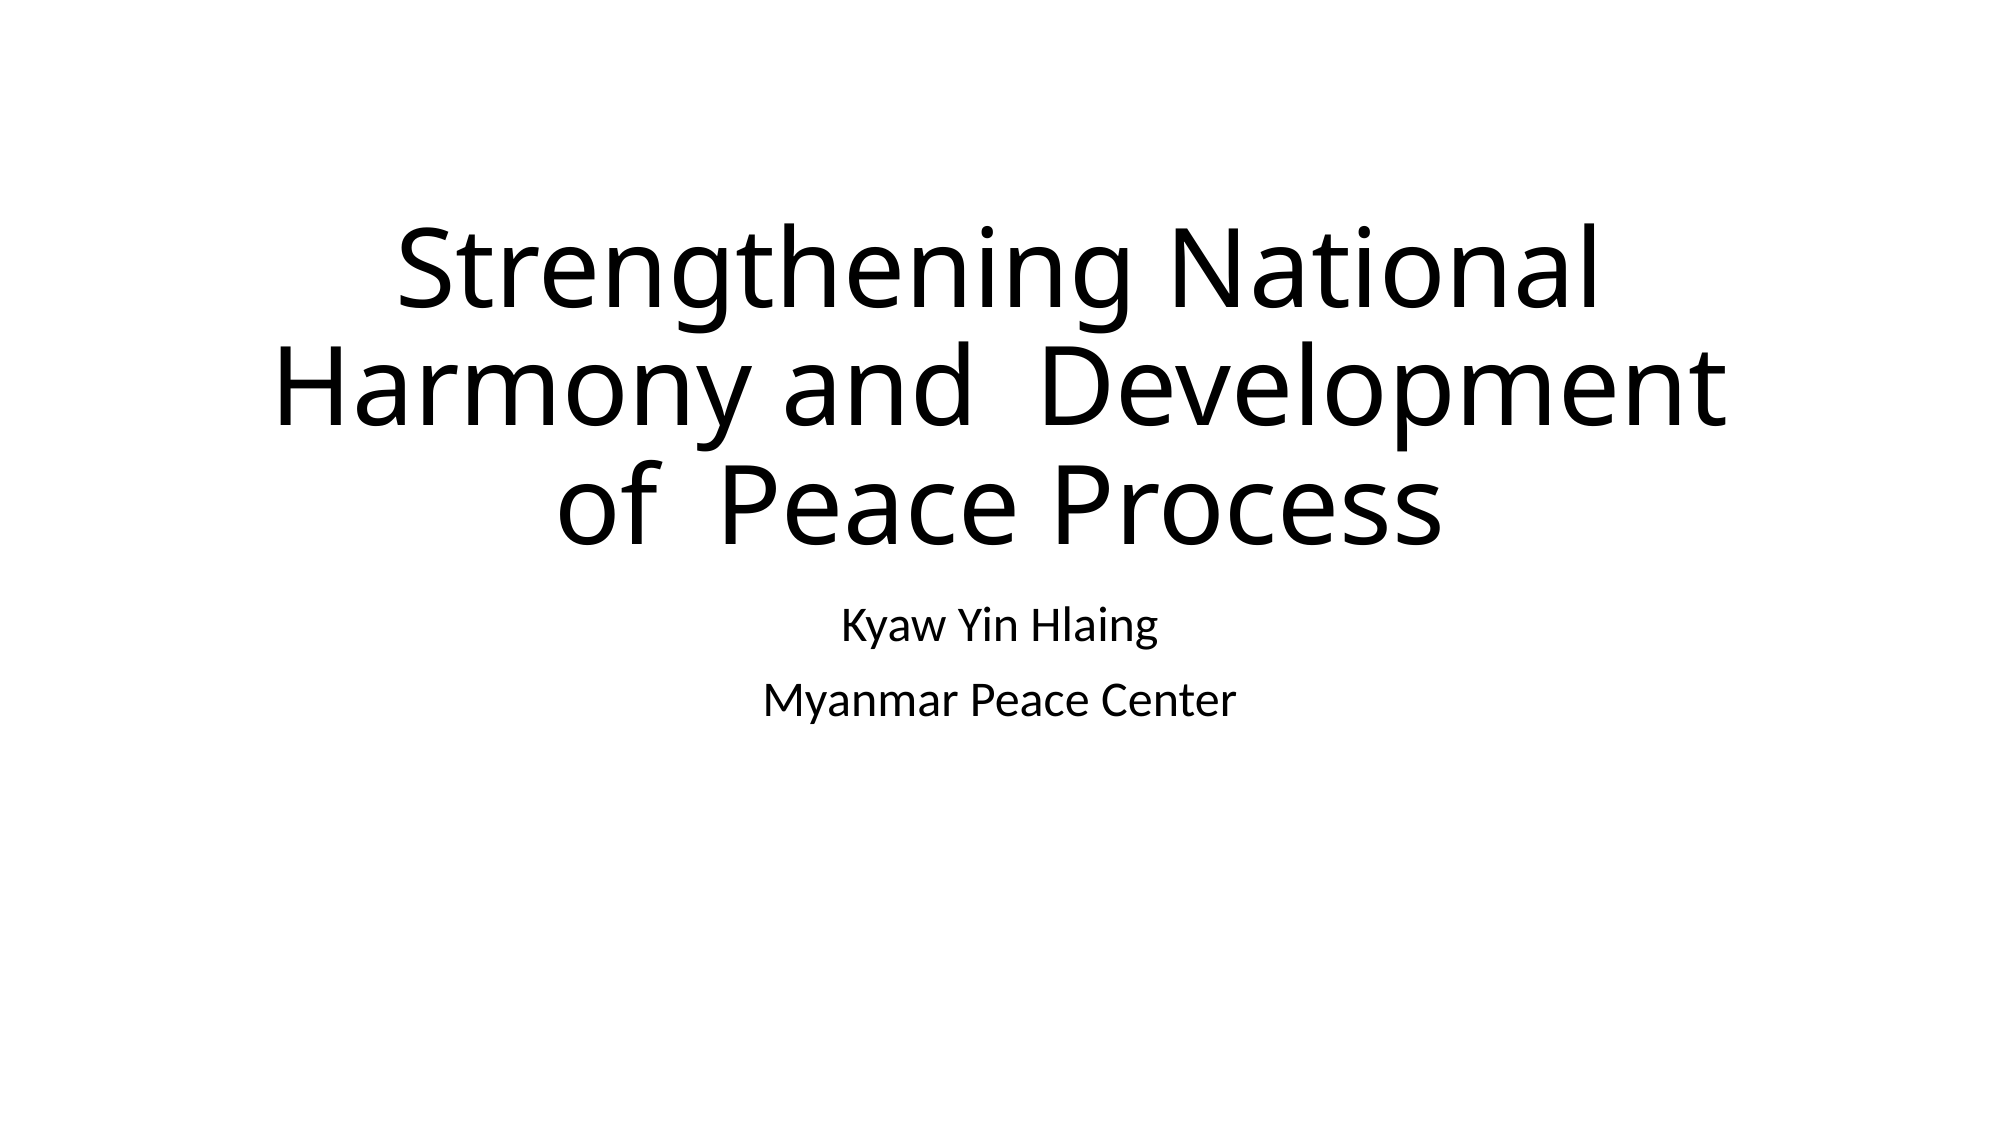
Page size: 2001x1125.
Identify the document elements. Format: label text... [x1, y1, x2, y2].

subtitle Kyaw Yin Hlaing Myanmar Peace Center [249, 590, 1750, 863]
title Strengthening National Harmony and Development of Peace Process [249, 184, 1750, 576]
